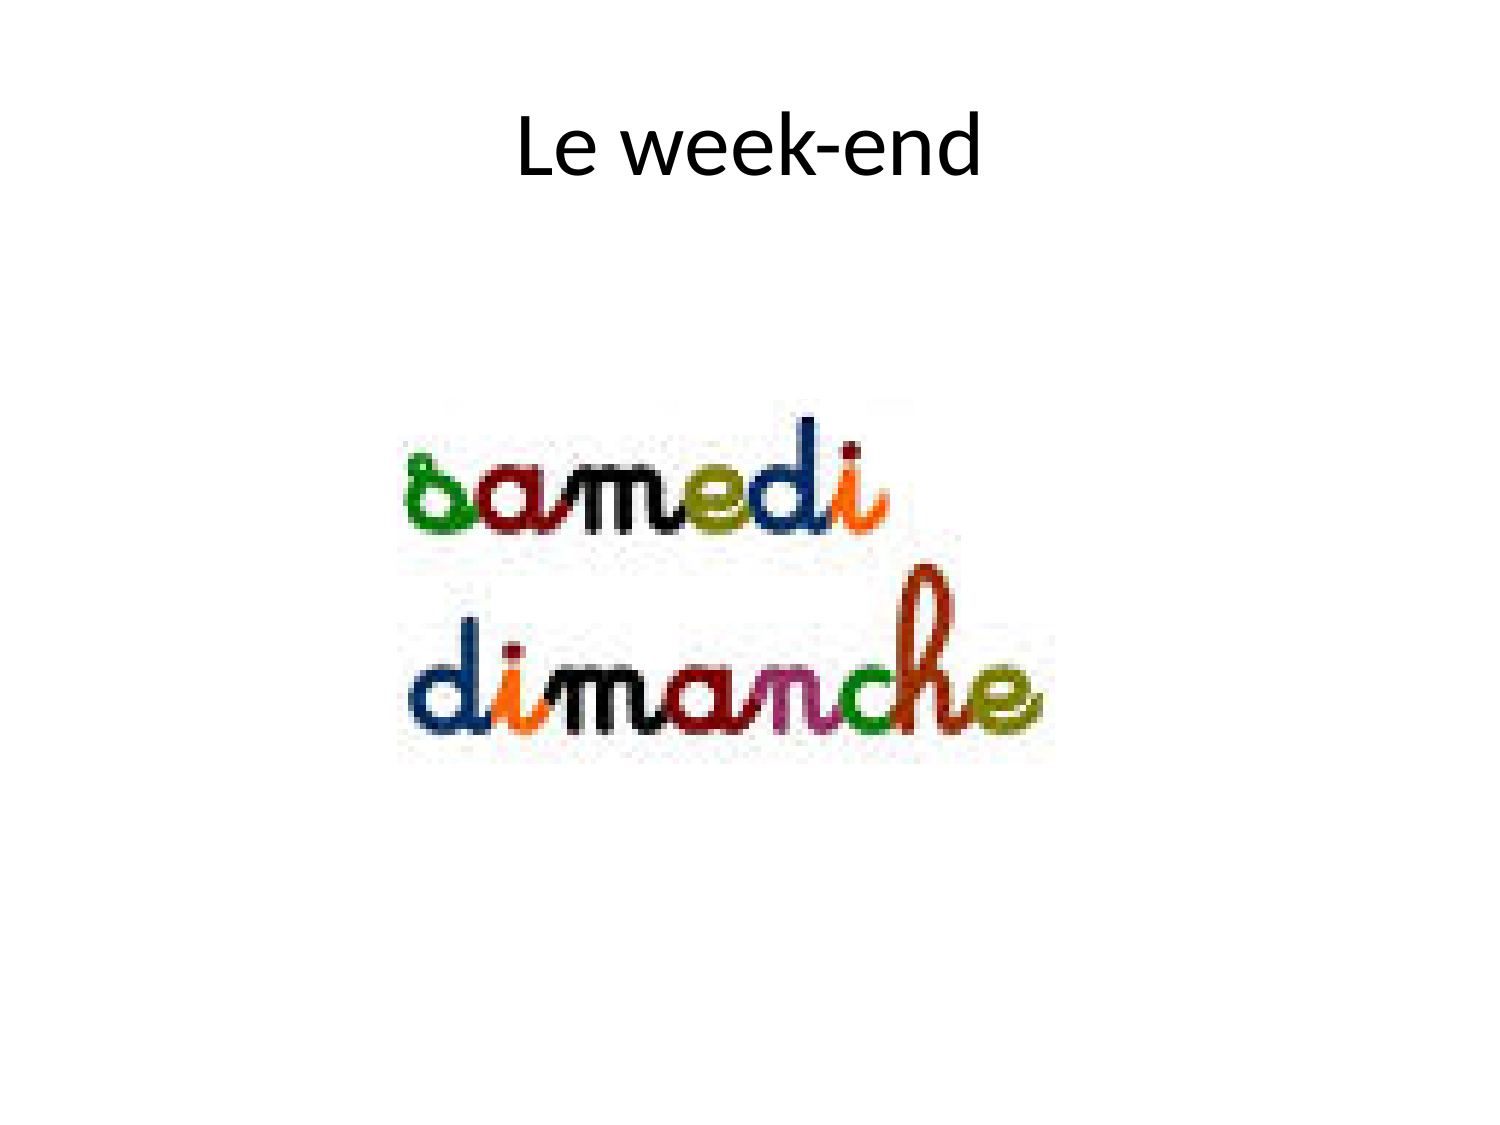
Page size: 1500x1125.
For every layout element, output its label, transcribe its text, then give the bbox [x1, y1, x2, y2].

title Le week-end [75, 45, 1425, 233]
picture [162, 399, 1273, 788]
